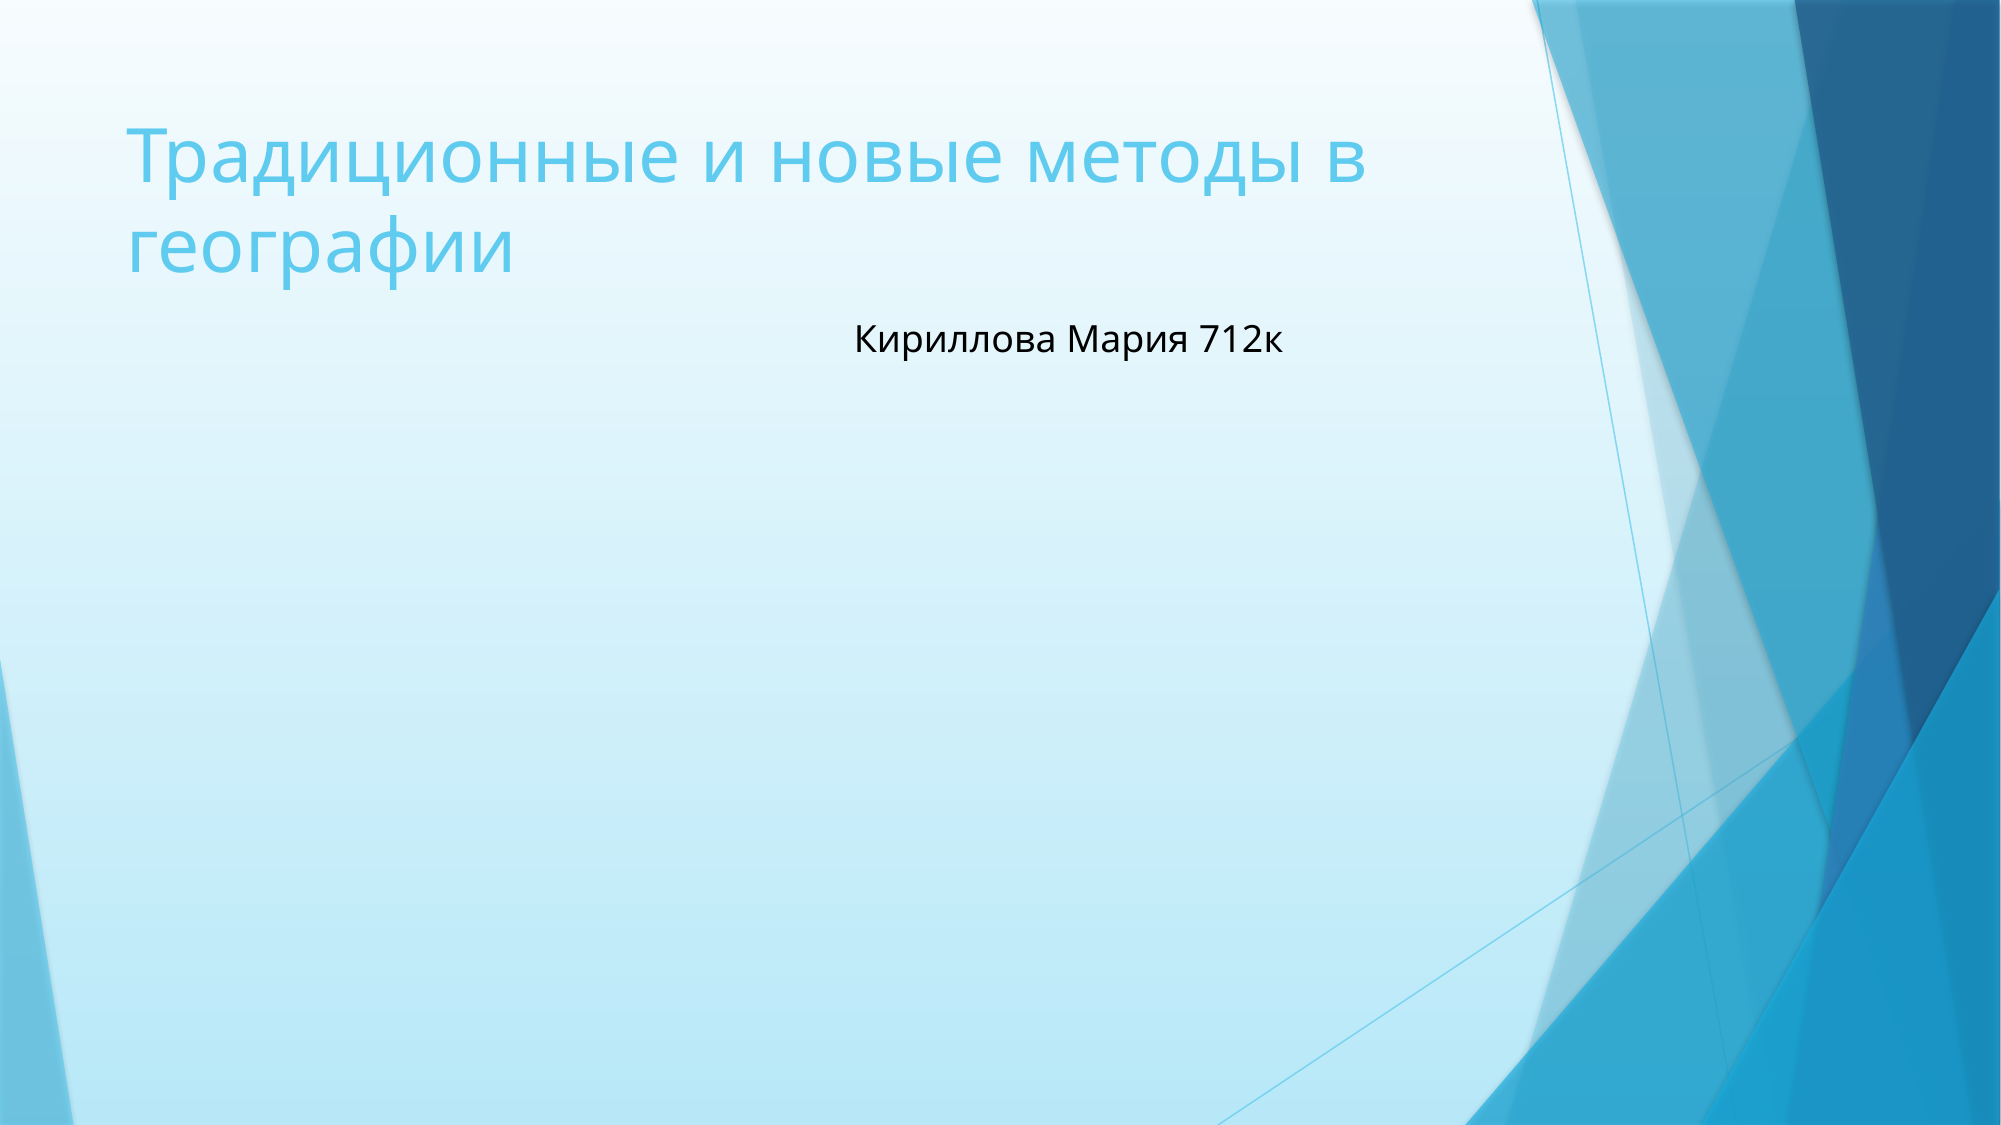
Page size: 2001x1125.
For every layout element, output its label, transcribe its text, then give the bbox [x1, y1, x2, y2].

text_box Кириллова Мария 712к [838, 307, 1299, 368]
title Традиционные и новые методы в географии [111, 99, 1522, 317]
